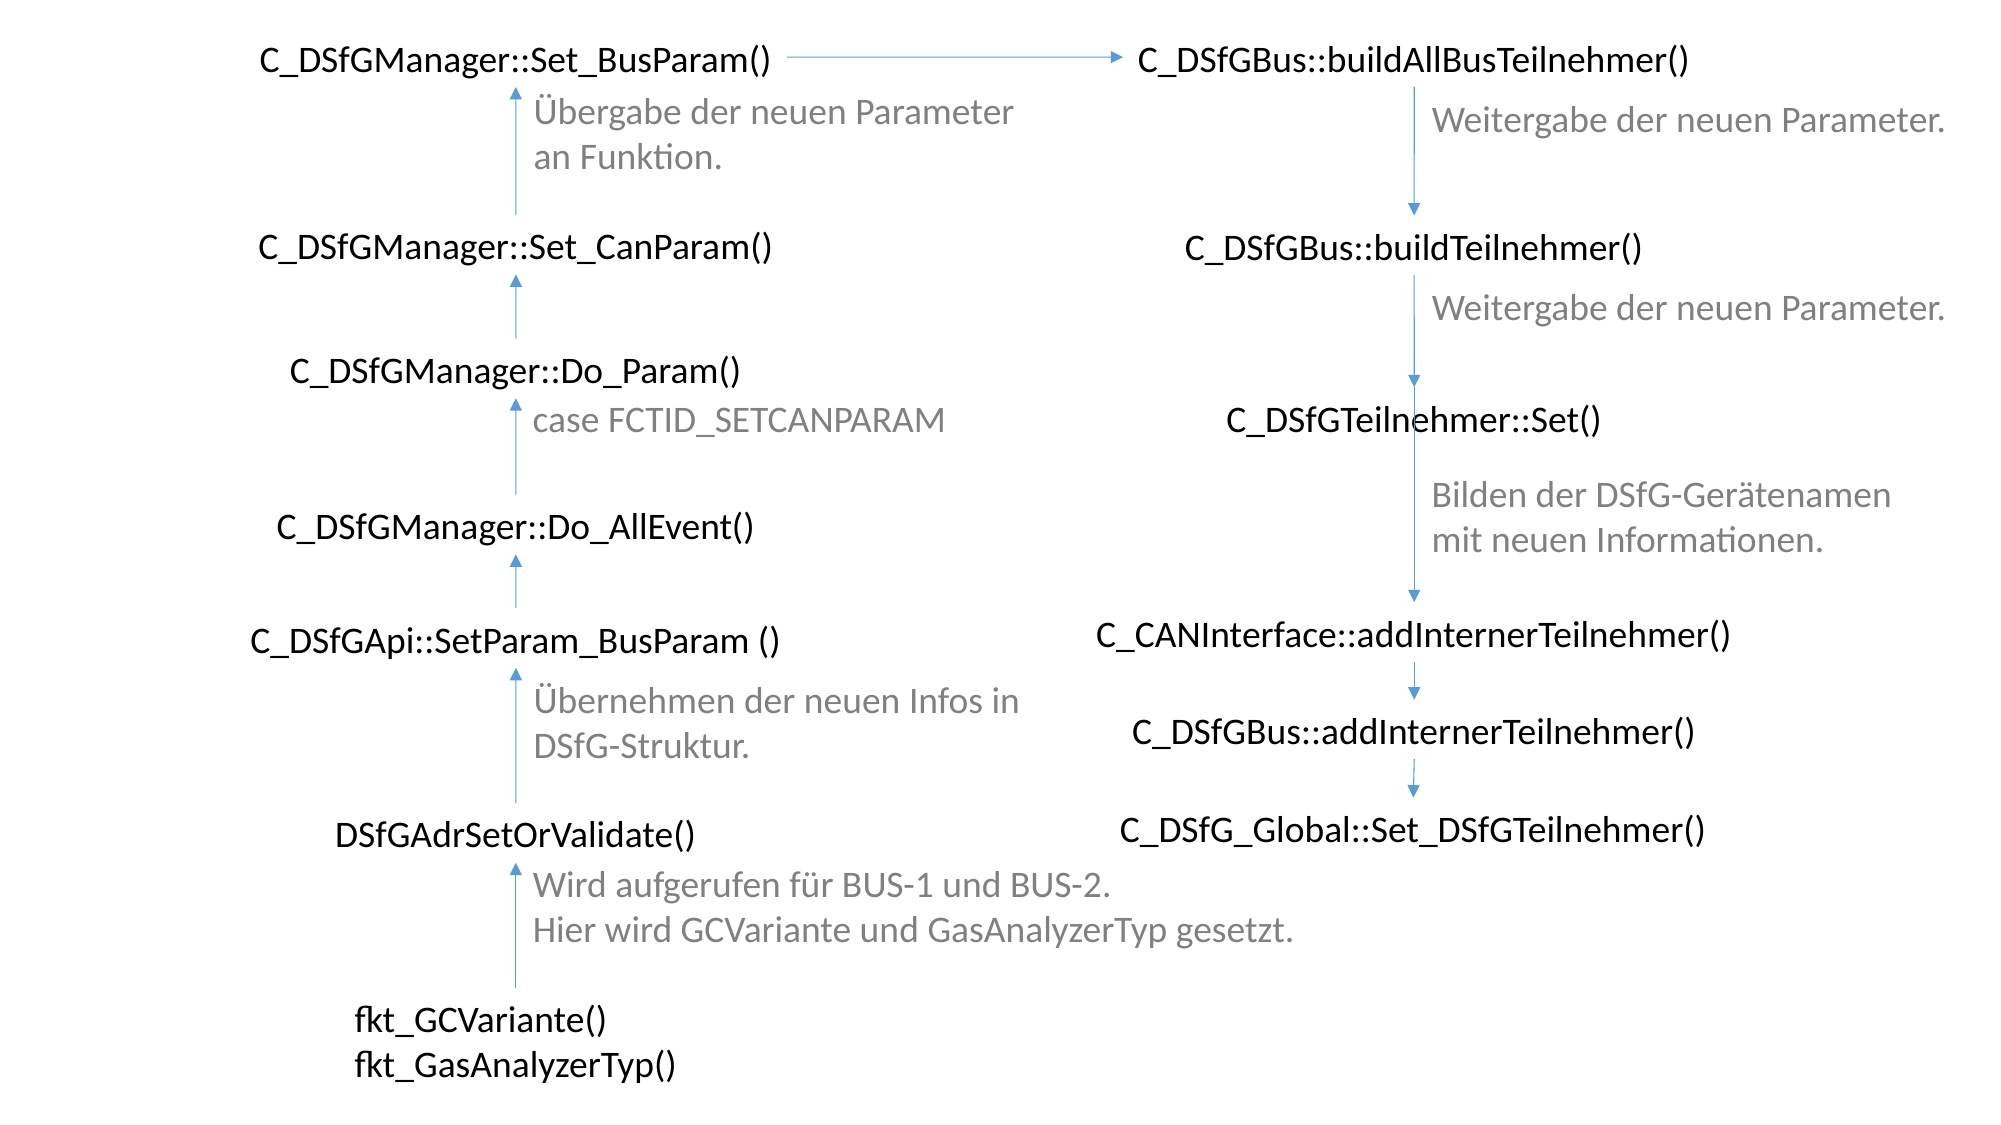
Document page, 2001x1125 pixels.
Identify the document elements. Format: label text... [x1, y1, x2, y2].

text_box Weitergabe der neuen Parameter. [1417, 87, 1962, 148]
text_box Weitergabe der neuen Parameter. [1417, 275, 1962, 336]
text_box C_CANInterface::addInternerTeilnehmer() [1081, 602, 1747, 662]
text_box C_DSfGManager::Do_Param() [275, 338, 757, 399]
text_box C_DSfGApi::SetParam_BusParam () [235, 608, 797, 668]
text_box C_DSfGTeilnehmer::Set() [1211, 387, 1414, 447]
text_box C_DSfGTeilnehmer::Set() [1415, 387, 1617, 447]
text_box case FCTID_SETCANPARAM [517, 388, 962, 448]
text_box C_DSfGBus::buildTeilnehmer() [1169, 215, 1659, 276]
text_box C_DSfG_Global::Set_DSfGTeilnehmer() [1105, 797, 1722, 858]
text_box C_DSfGBus::addInternerTeilnehmer() [1117, 699, 1712, 760]
text_box fkt_GCVariante() fkt_GasAnalyzerTyp() [339, 987, 692, 1093]
text_box Übernehmen der neuen Infos in DSfG-Struktur. [518, 668, 1036, 774]
text_box Übergabe der neuen Parameter an Funktion. [518, 79, 1030, 185]
text_box C_DSfGBus::buildAllBusTeilnehmer() [1123, 27, 1706, 87]
text_box C_DSfGManager::Set_CanParam() [243, 214, 789, 275]
text_box C_DSfGManager::Do_AllEvent() [261, 494, 770, 555]
text_box Wird aufgerufen für BUS-1 und BUS-2. Hier wird GCVariante und GasAnalyzerTyp gesetzt. [518, 852, 1311, 958]
text_box Bilden der DSfG-Gerätenamen mit neuen Informationen. [1416, 462, 1908, 568]
text_box DSfGAdrSetOrValidate() [320, 802, 712, 863]
text_box C_DSfGManager::Set_BusParam() [244, 27, 787, 87]
